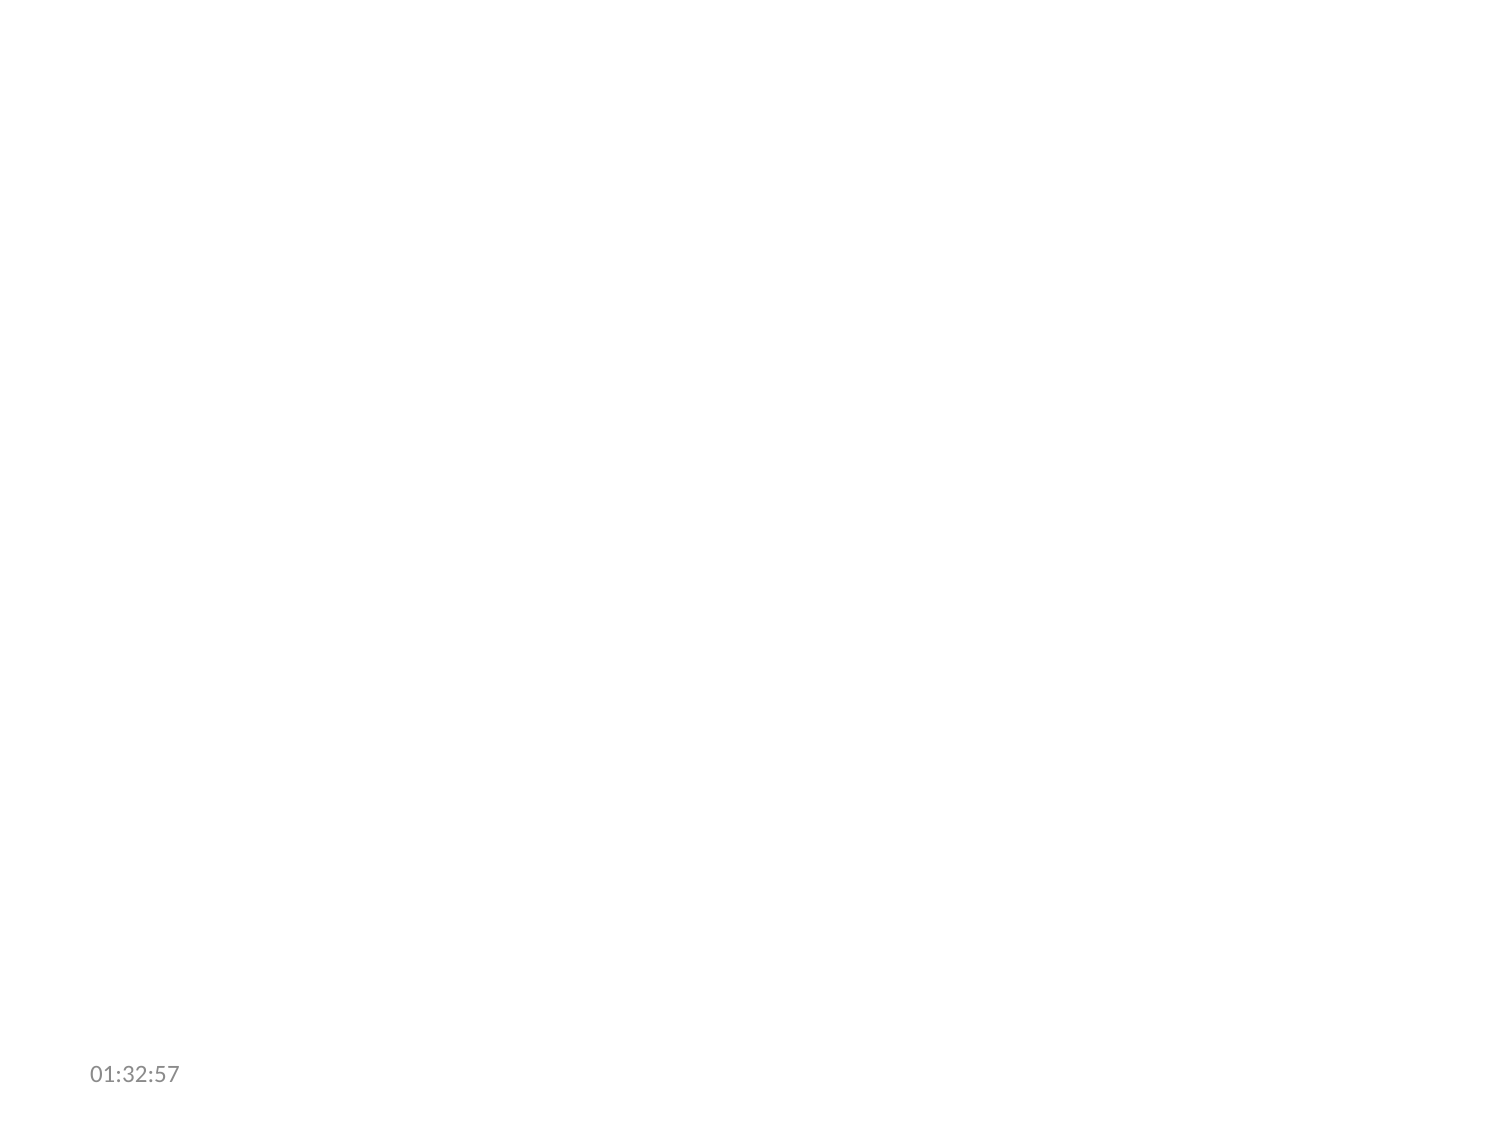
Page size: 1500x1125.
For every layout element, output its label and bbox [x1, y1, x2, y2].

slide_number [75, 1042, 425, 1103]
